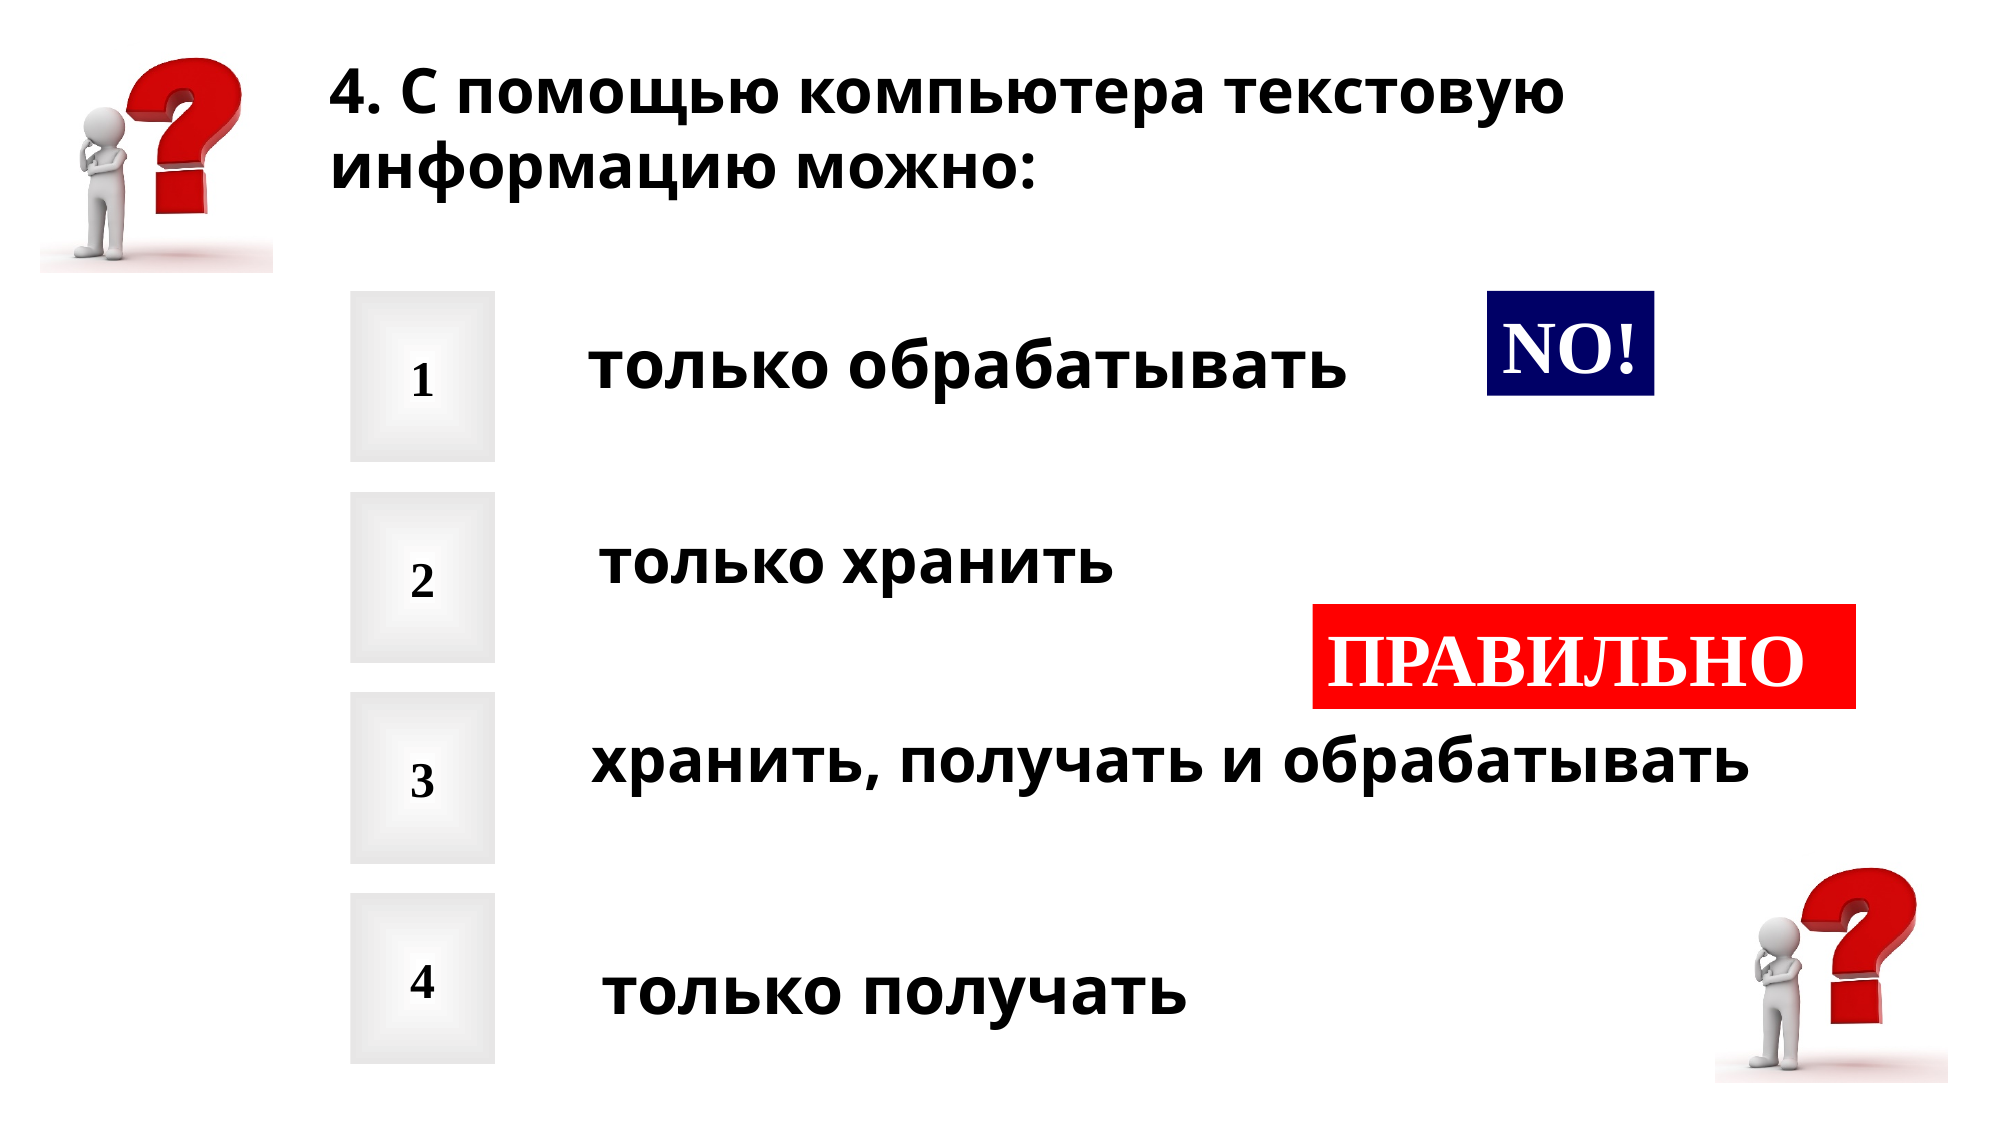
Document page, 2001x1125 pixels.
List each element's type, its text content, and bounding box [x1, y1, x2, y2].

picture [40, 41, 273, 273]
picture [1715, 851, 1948, 1083]
text_box только хранить [584, 513, 1131, 603]
text_box только получать [586, 940, 1319, 1036]
text_box 2 [350, 491, 495, 663]
text_box 4. С помощью компьютера текстовую информацию можно: [315, 43, 1656, 209]
text_box хранить, получать и обрабатывать [576, 712, 1768, 803]
text_box 1 [350, 290, 495, 462]
text_box 3 [350, 692, 495, 864]
text_box ПРАВИЛЬНО [1312, 604, 1856, 709]
text_box NO! [1487, 290, 1655, 396]
text_box только обрабатывать [573, 314, 1684, 409]
text_box 4 [350, 893, 495, 1065]
